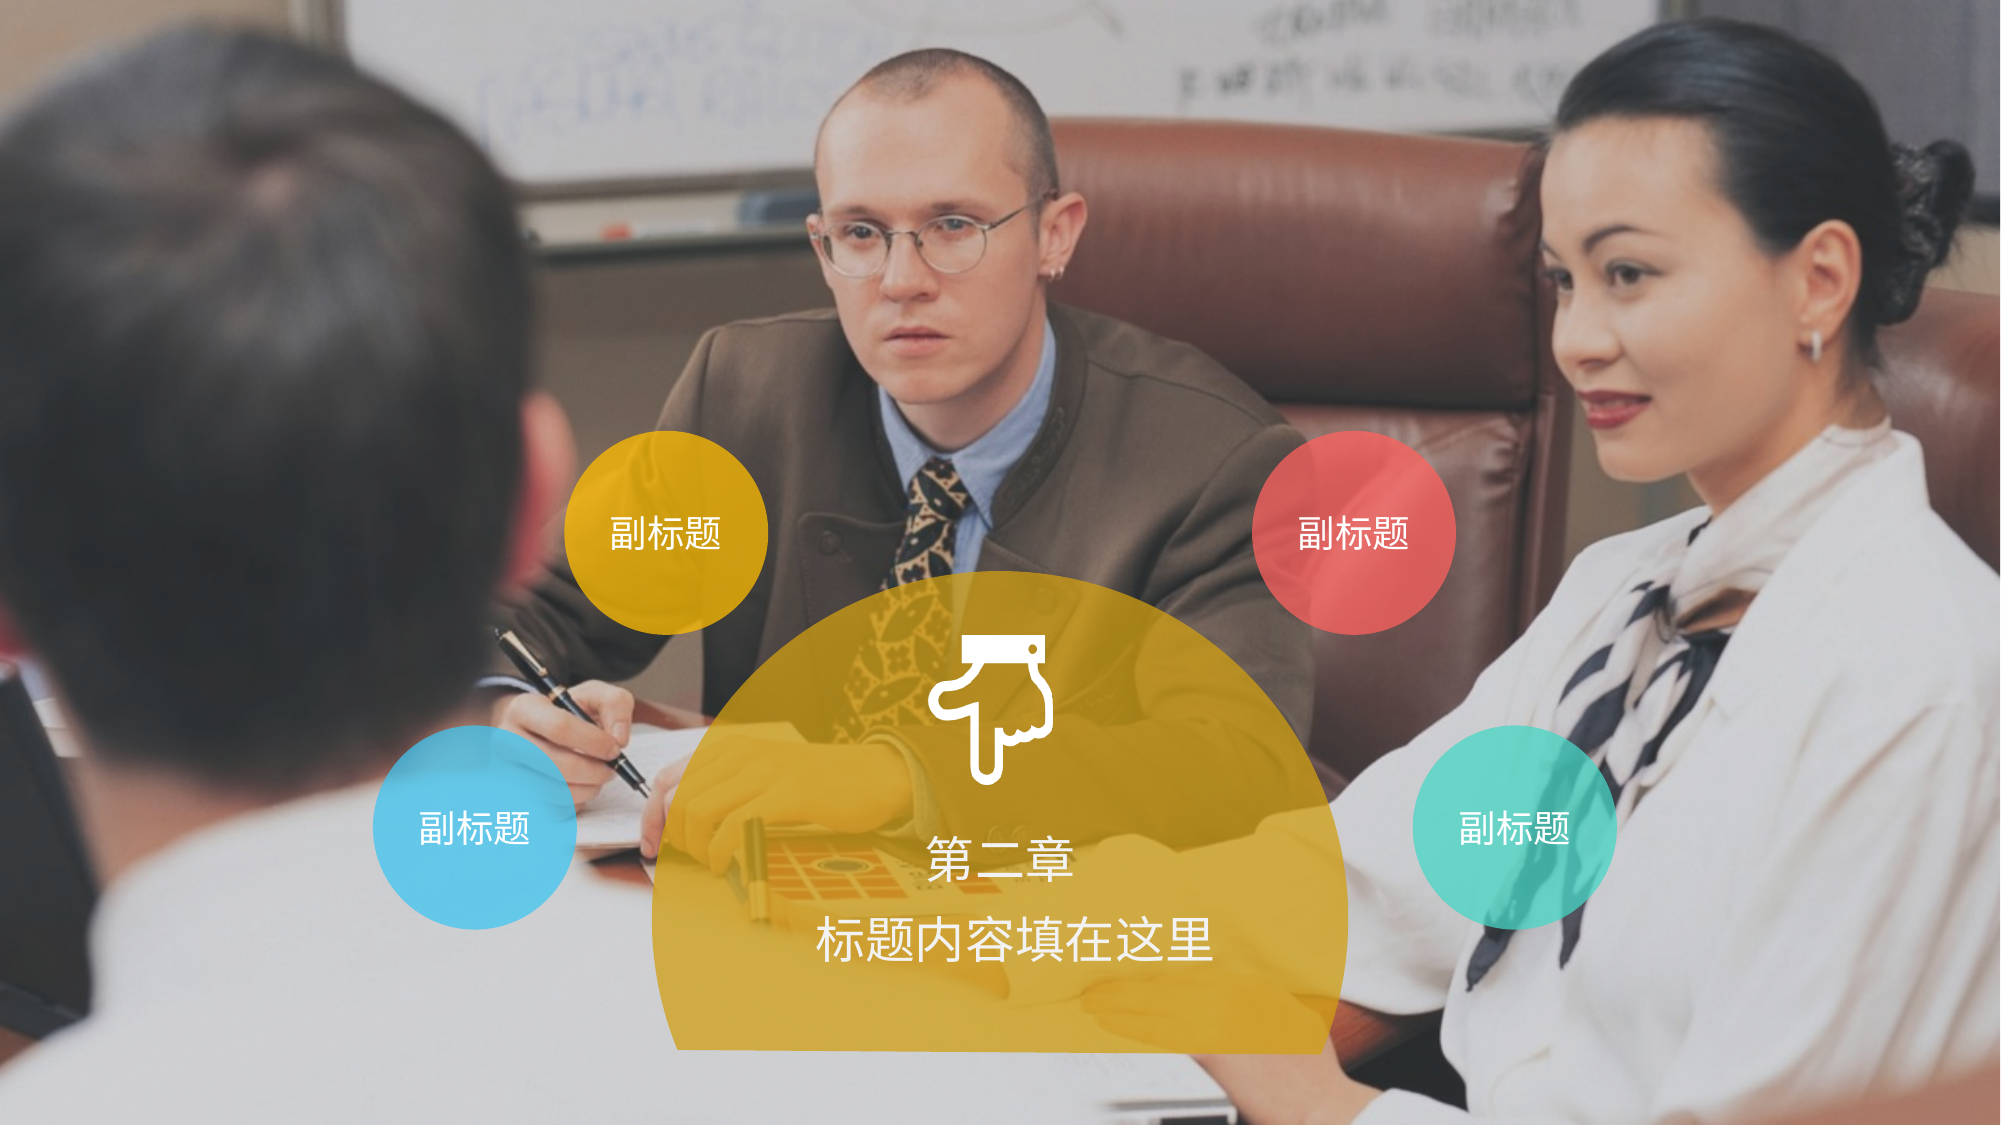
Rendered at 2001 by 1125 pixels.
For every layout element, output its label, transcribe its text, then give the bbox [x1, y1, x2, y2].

text_box 副标题 [372, 725, 577, 930]
picture [928, 577, 1456, 785]
text_box [651, 578, 1349, 1055]
text_box 副标题 [564, 430, 769, 635]
text_box 第二章 [760, 821, 1240, 896]
text_box 标题内容填在这里 [775, 900, 1255, 976]
text_box [935, 571, 1065, 577]
text_box 副标题 [1412, 725, 1617, 930]
text_box [0, 0, 2000, 1125]
text_box 副标题 [1252, 430, 1457, 577]
